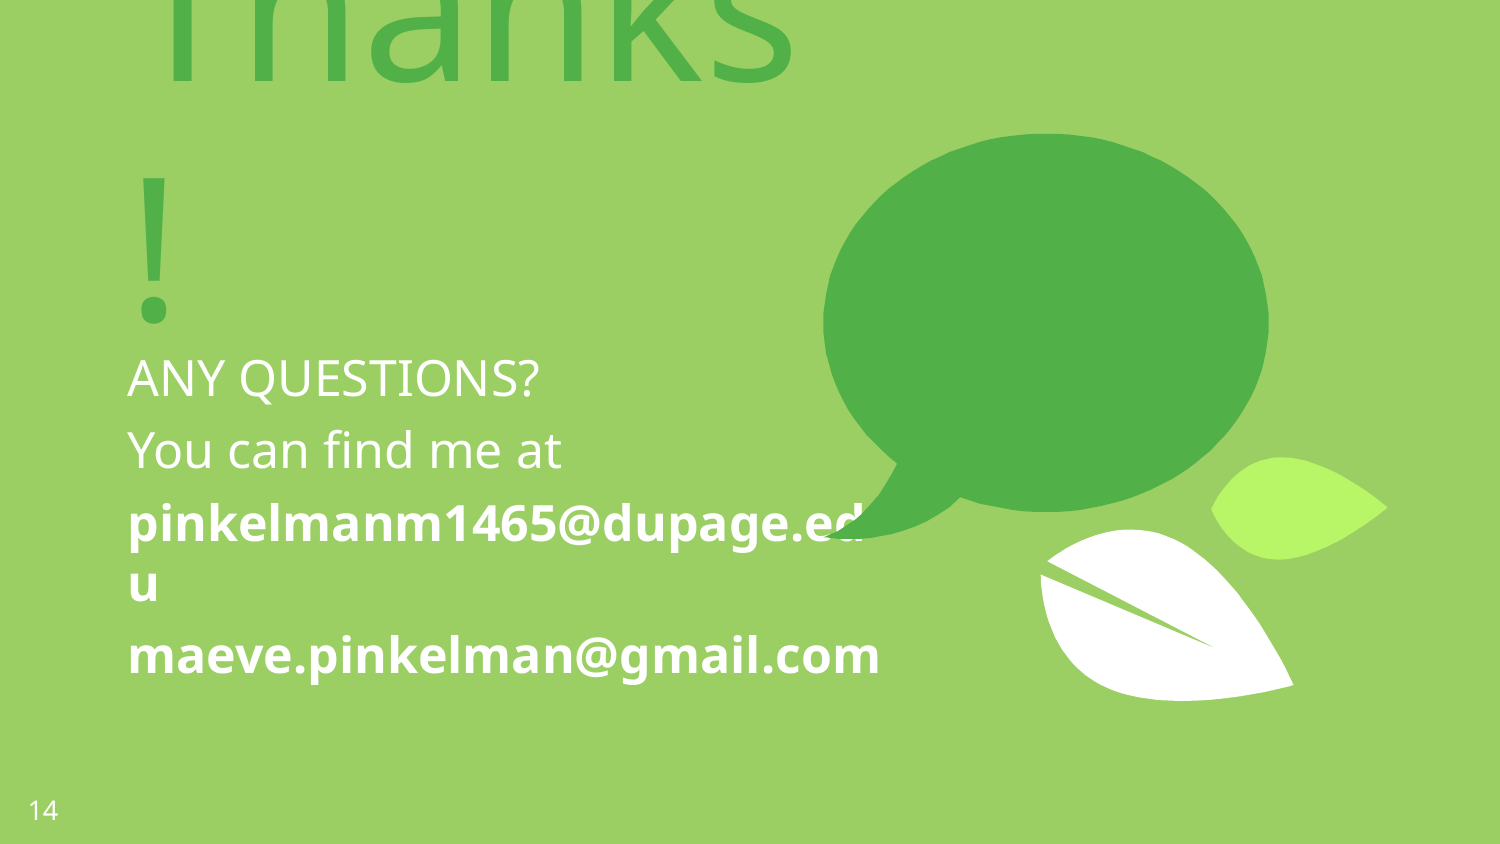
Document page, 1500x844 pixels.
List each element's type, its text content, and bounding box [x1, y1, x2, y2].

text_box [1040, 529, 1294, 701]
text_box [823, 133, 1269, 539]
text_box [1211, 457, 1388, 560]
slide_number ‹#› [12, 779, 103, 844]
subtitle ANY QUESTIONS? You can find me at pinkelmanm1465@dupage.edu maeve.pinkelman@gmail.com [112, 331, 902, 716]
title Thanks! [112, 234, 833, 331]
